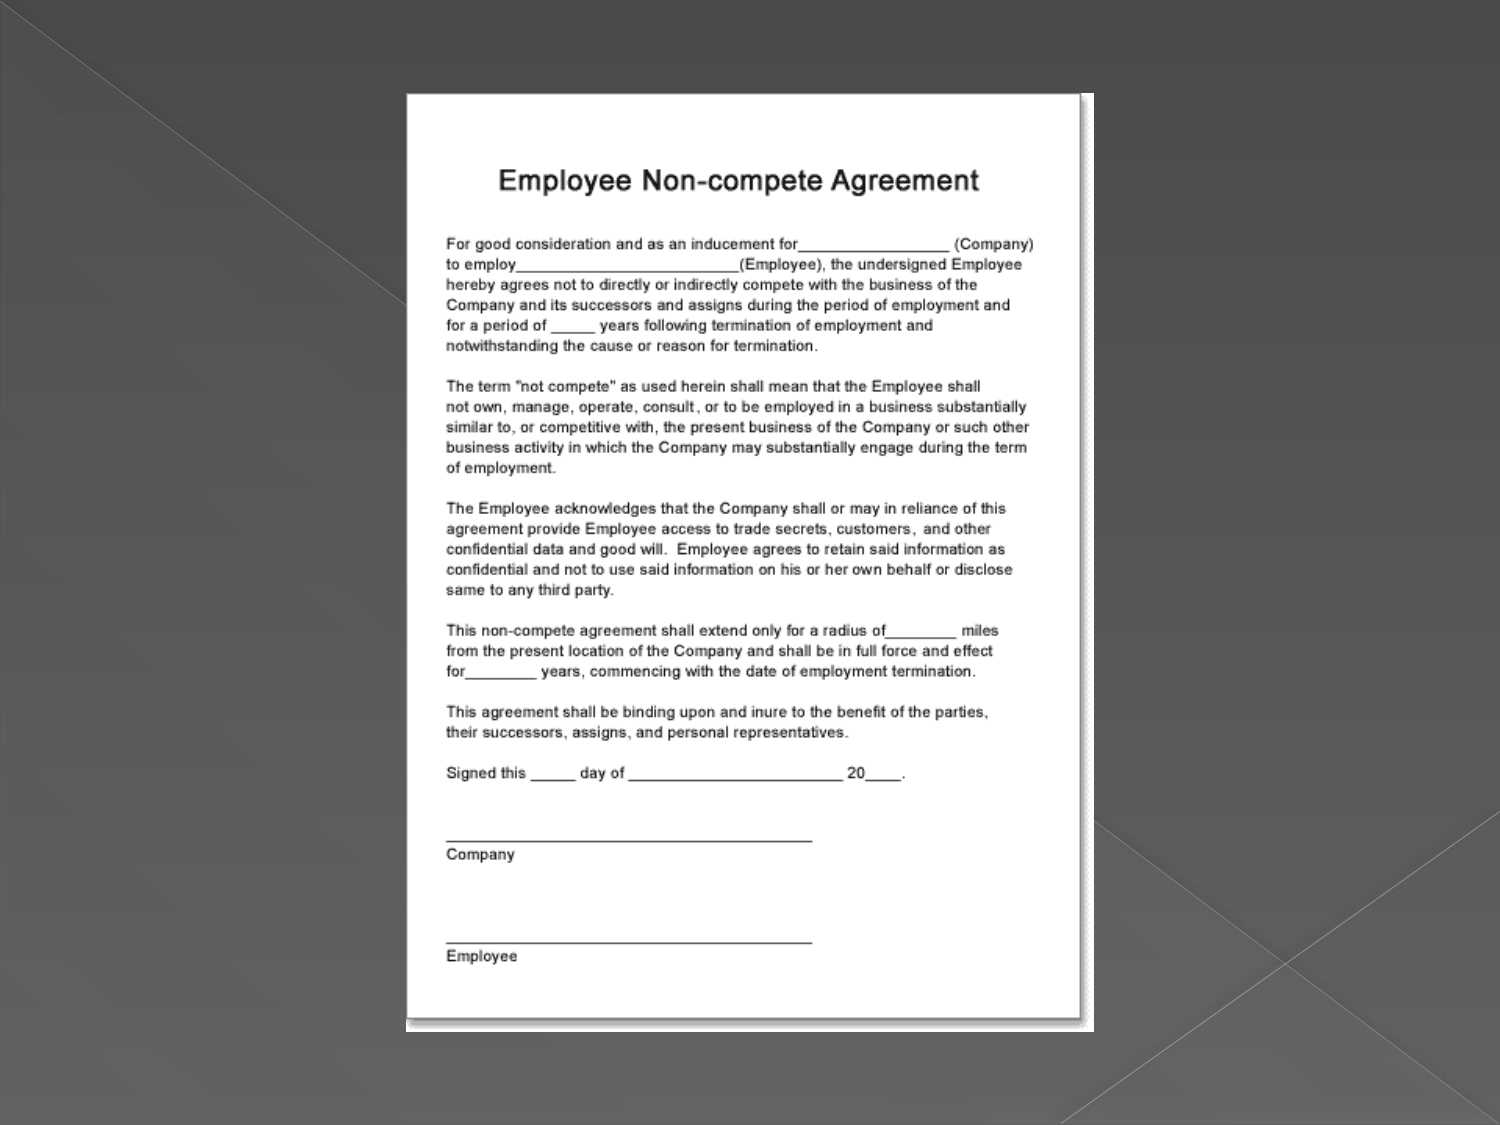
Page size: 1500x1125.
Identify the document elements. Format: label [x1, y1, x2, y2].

picture [405, 93, 1094, 1032]
